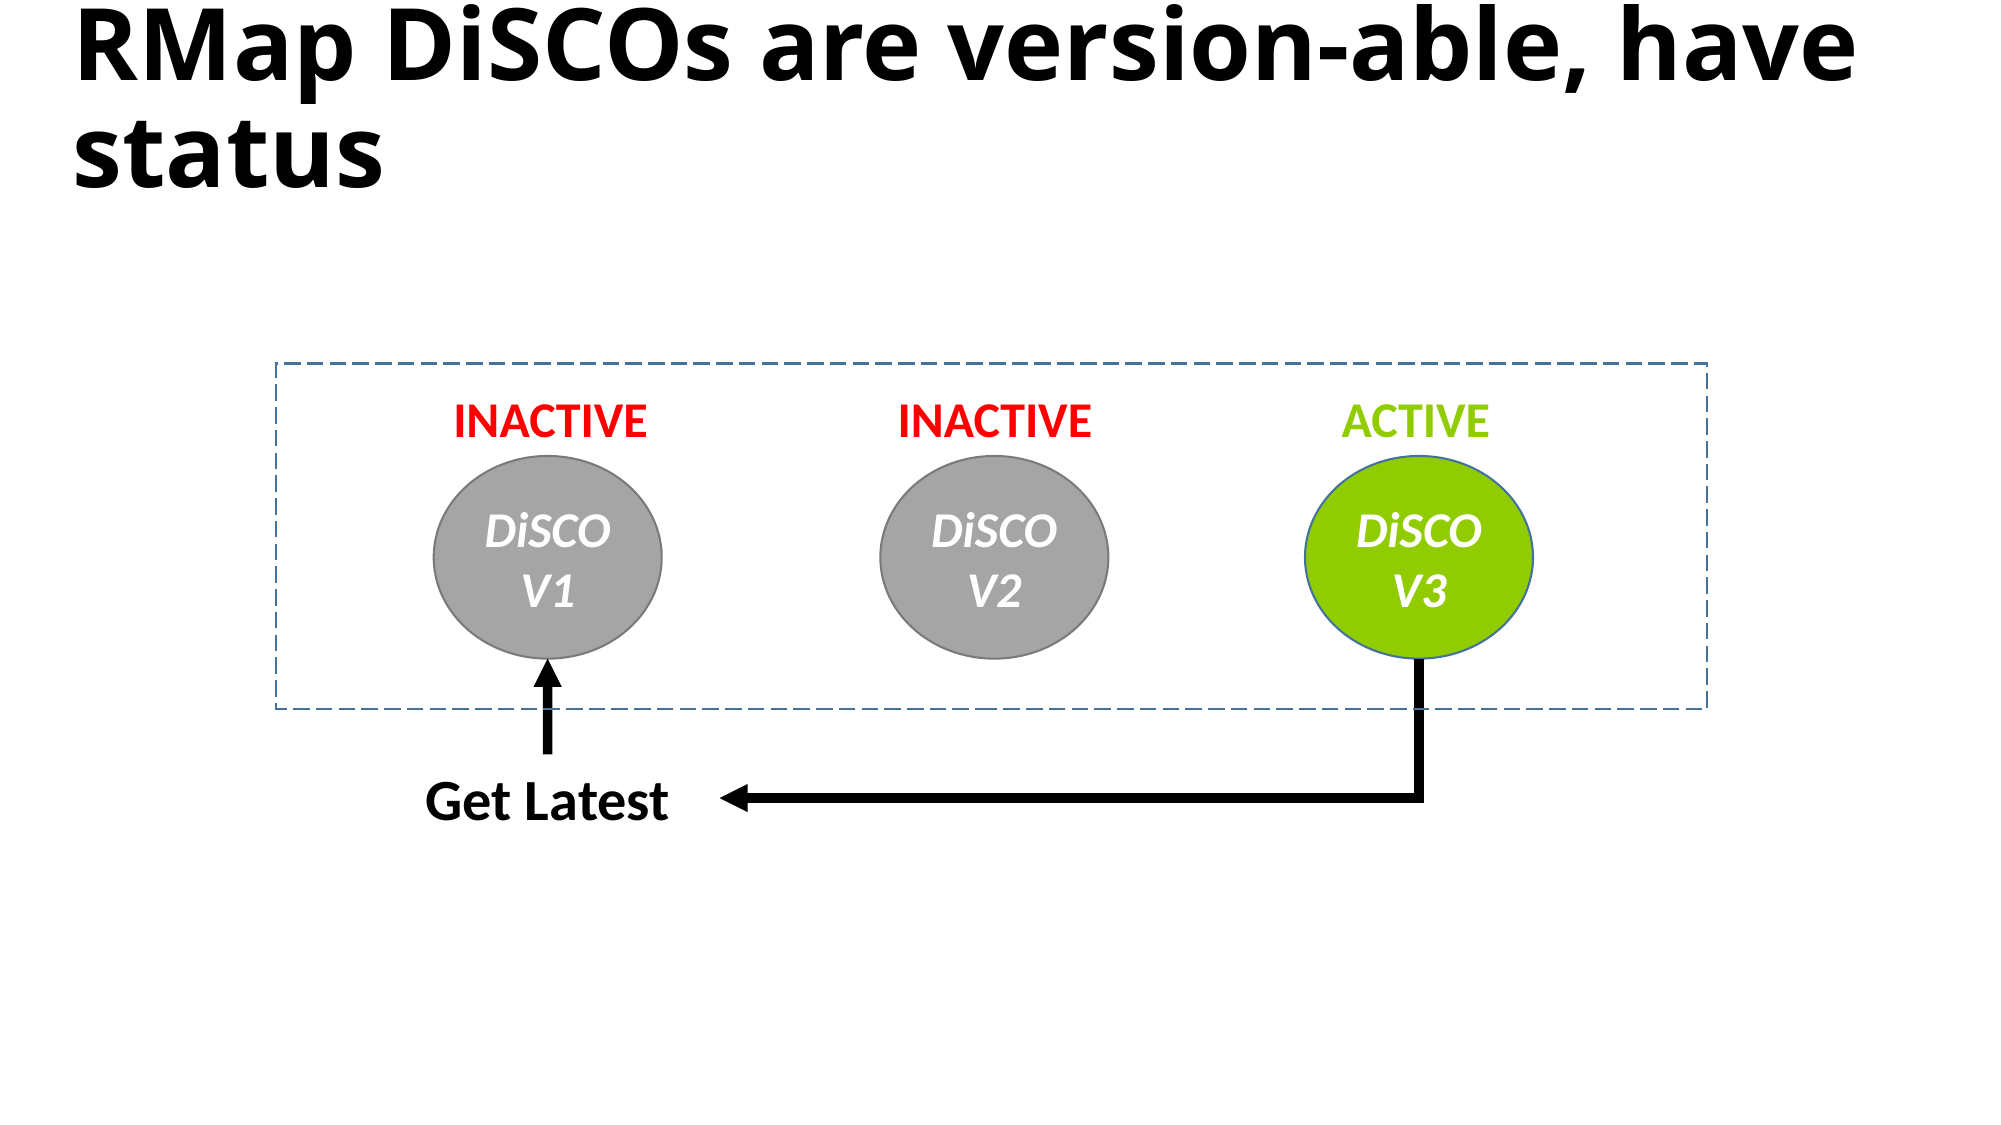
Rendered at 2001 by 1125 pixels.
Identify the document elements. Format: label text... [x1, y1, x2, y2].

text_box Get Latest [410, 754, 685, 840]
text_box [999, 378, 1139, 1079]
title RMap DiSCOs are version-able, have status [57, 26, 1948, 177]
text_box [275, 362, 1708, 710]
